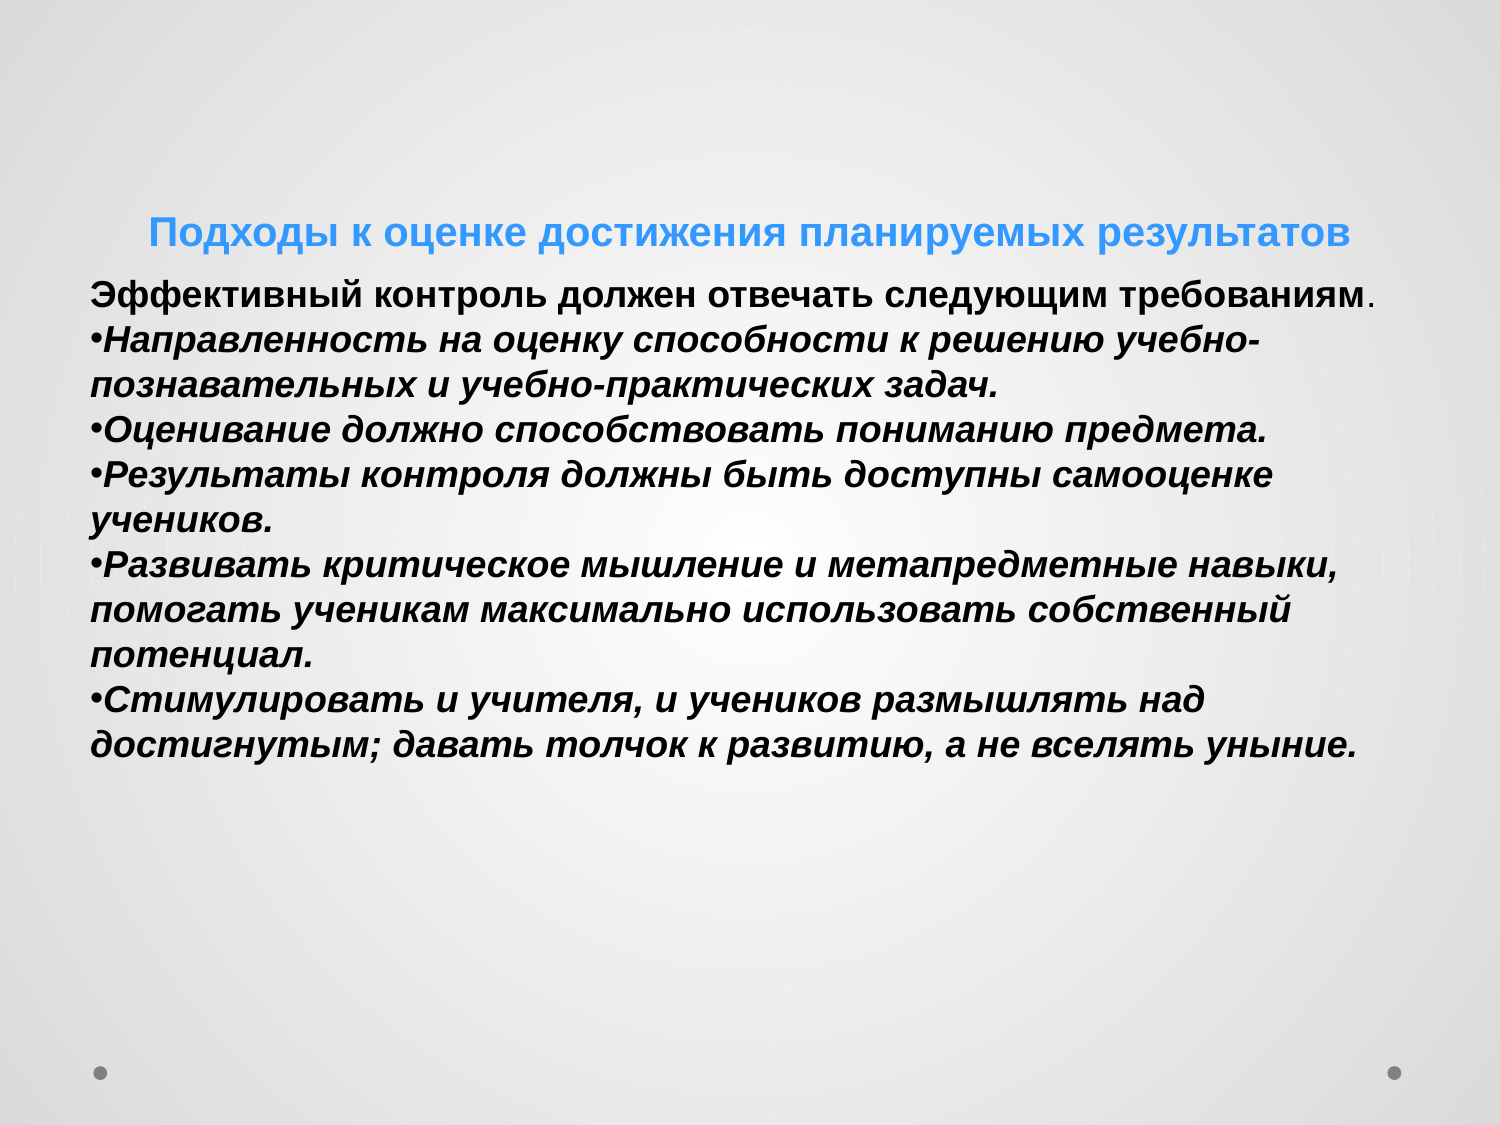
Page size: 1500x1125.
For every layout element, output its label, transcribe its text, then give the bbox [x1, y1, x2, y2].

list Эффективный контроль должен отвечать следующим требованиям. Направленность на оценку способности к решению учебно-познавательных и учебно-практических задач. Оценивание должно способствовать пониманию предмета. Результаты контроля должны быть доступны самооценке учеников. Развивать критическое мышление и метапредметные навыки, помогать ученикам максимально использовать собственный потенциал. Стимулировать и учителя, и учеников размышлять над достигнутым; давать толчок к развитию, а не вселять уныние. [75, 262, 1425, 1005]
title Подходы к оценке достижения планируемых результатов [75, 0, 1425, 262]
